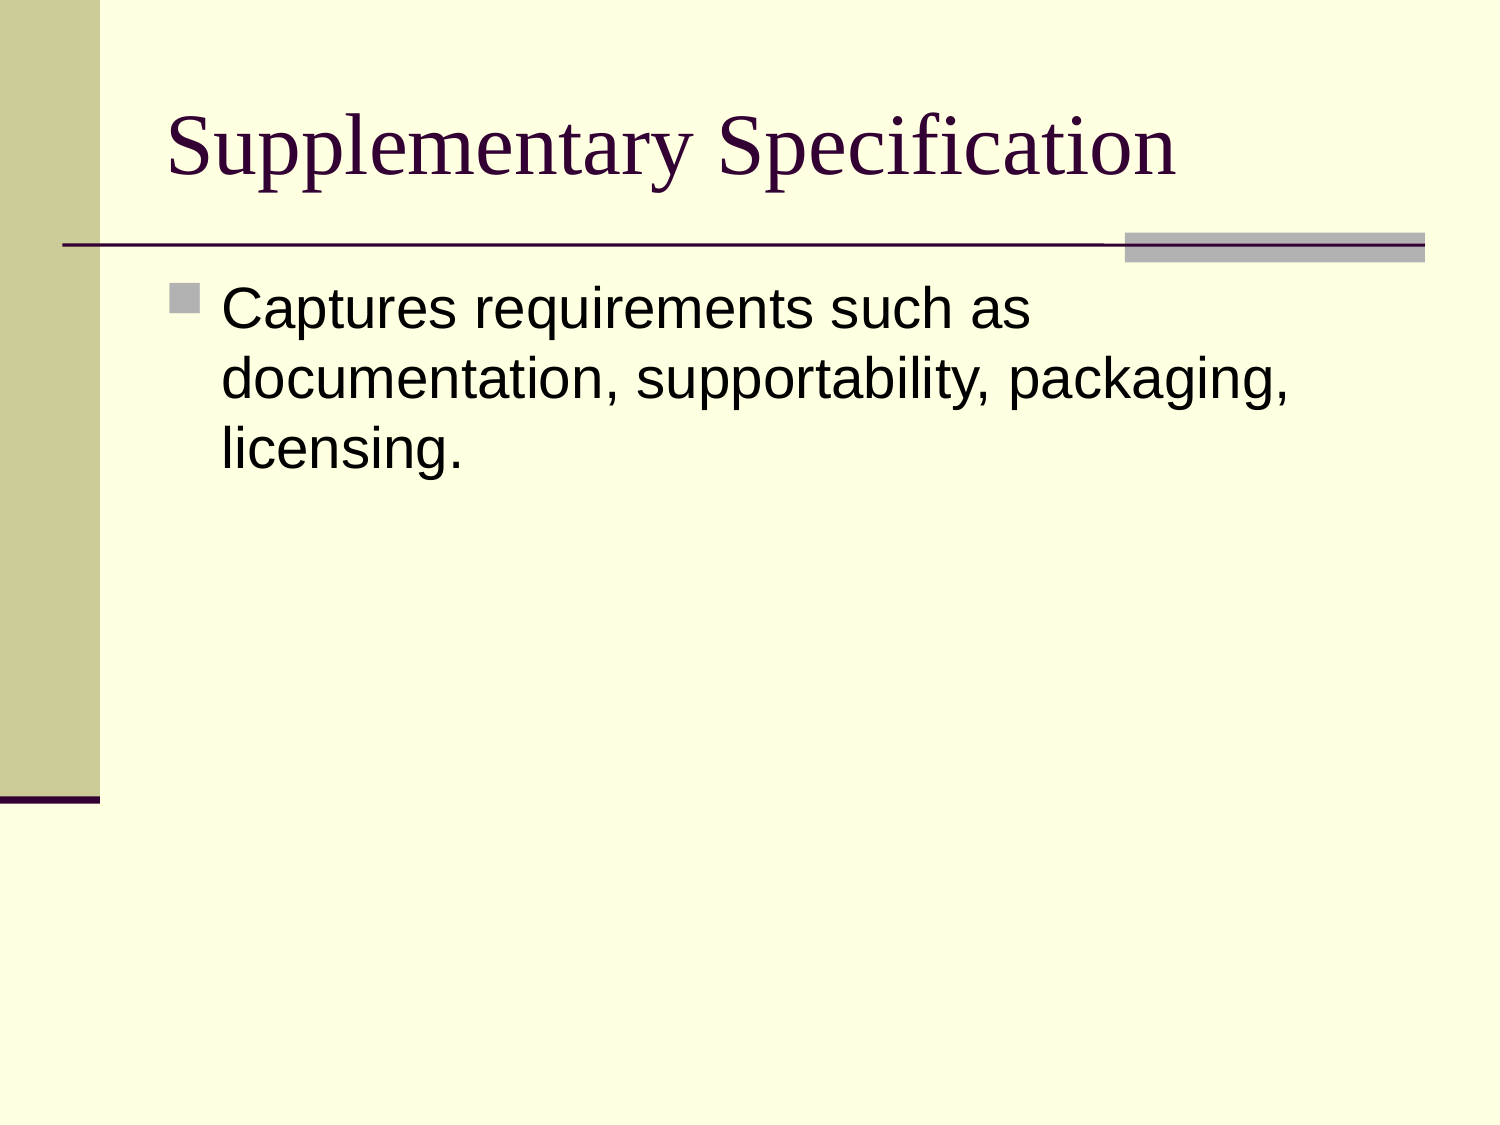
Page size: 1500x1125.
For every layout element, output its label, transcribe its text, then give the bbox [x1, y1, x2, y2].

list Captures requirements such as documentation, supportability, packaging, licensing. [149, 262, 1426, 1006]
title Supplementary Specification [149, 45, 1426, 234]
